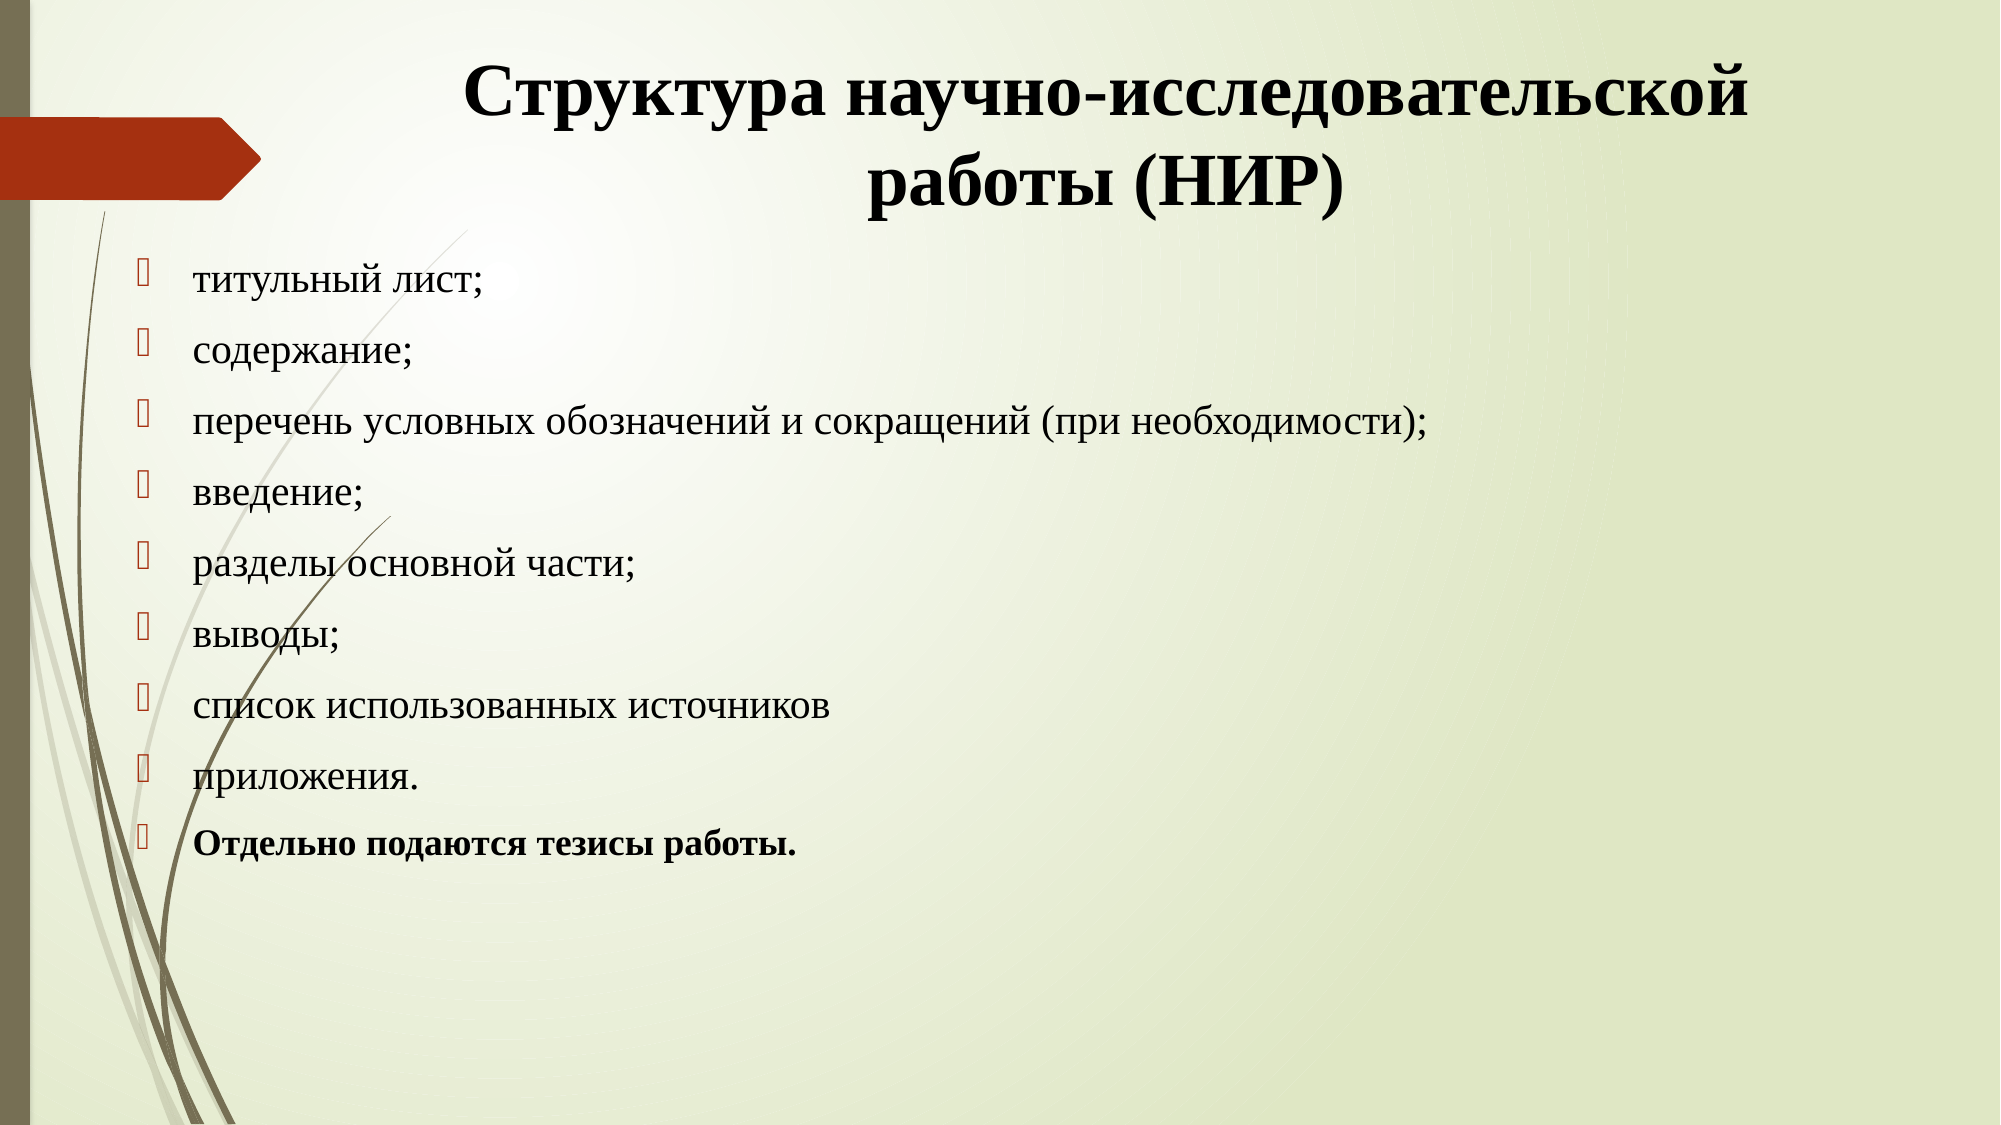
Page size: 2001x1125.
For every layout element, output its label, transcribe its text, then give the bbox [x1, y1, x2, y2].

list титульный лист; содержание; перечень условных обозначений и сокращений (при необходимости); введение; разделы основной части; выводы; список использованных источников приложения. Отдельно подаются тезисы работы. [121, 243, 1950, 912]
title Структура научно-исследовательской работы (НИР) [375, 33, 1838, 243]
